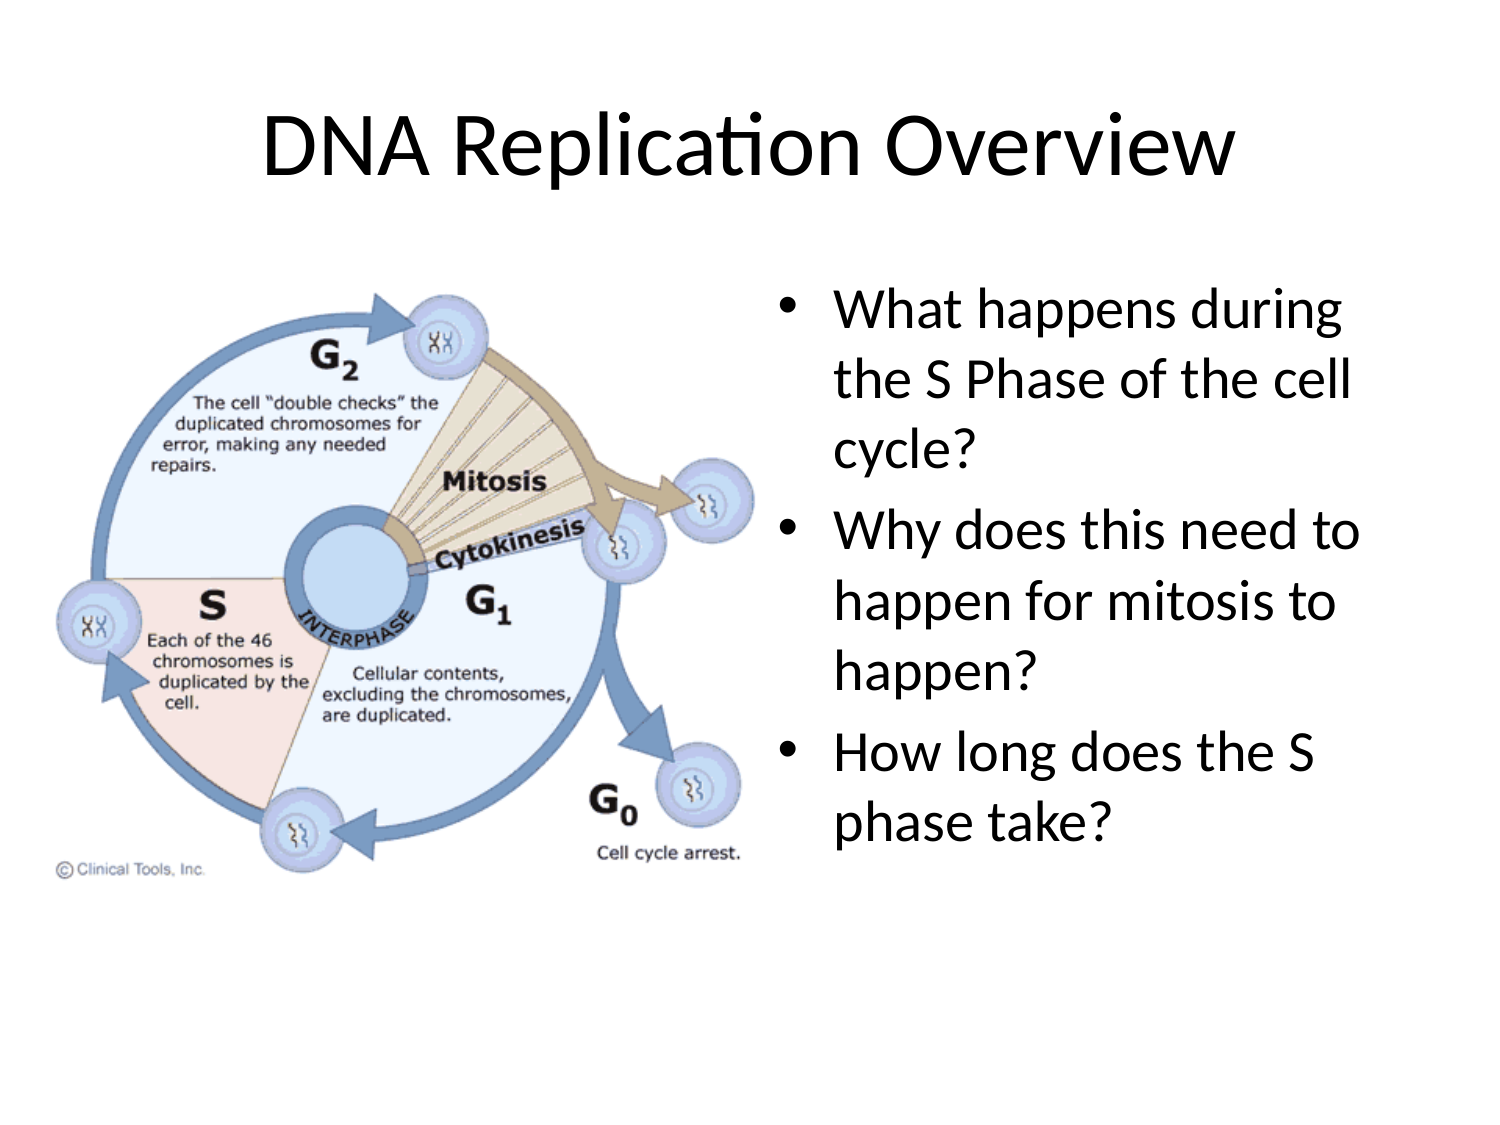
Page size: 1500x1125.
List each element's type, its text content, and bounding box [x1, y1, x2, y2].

picture [49, 287, 763, 882]
list What happens during the S Phase of the cell cycle? Why does this need to happen for mitosis to happen? How long does the S phase take? [762, 262, 1425, 1005]
title DNA Replication Overview [75, 45, 1425, 233]
